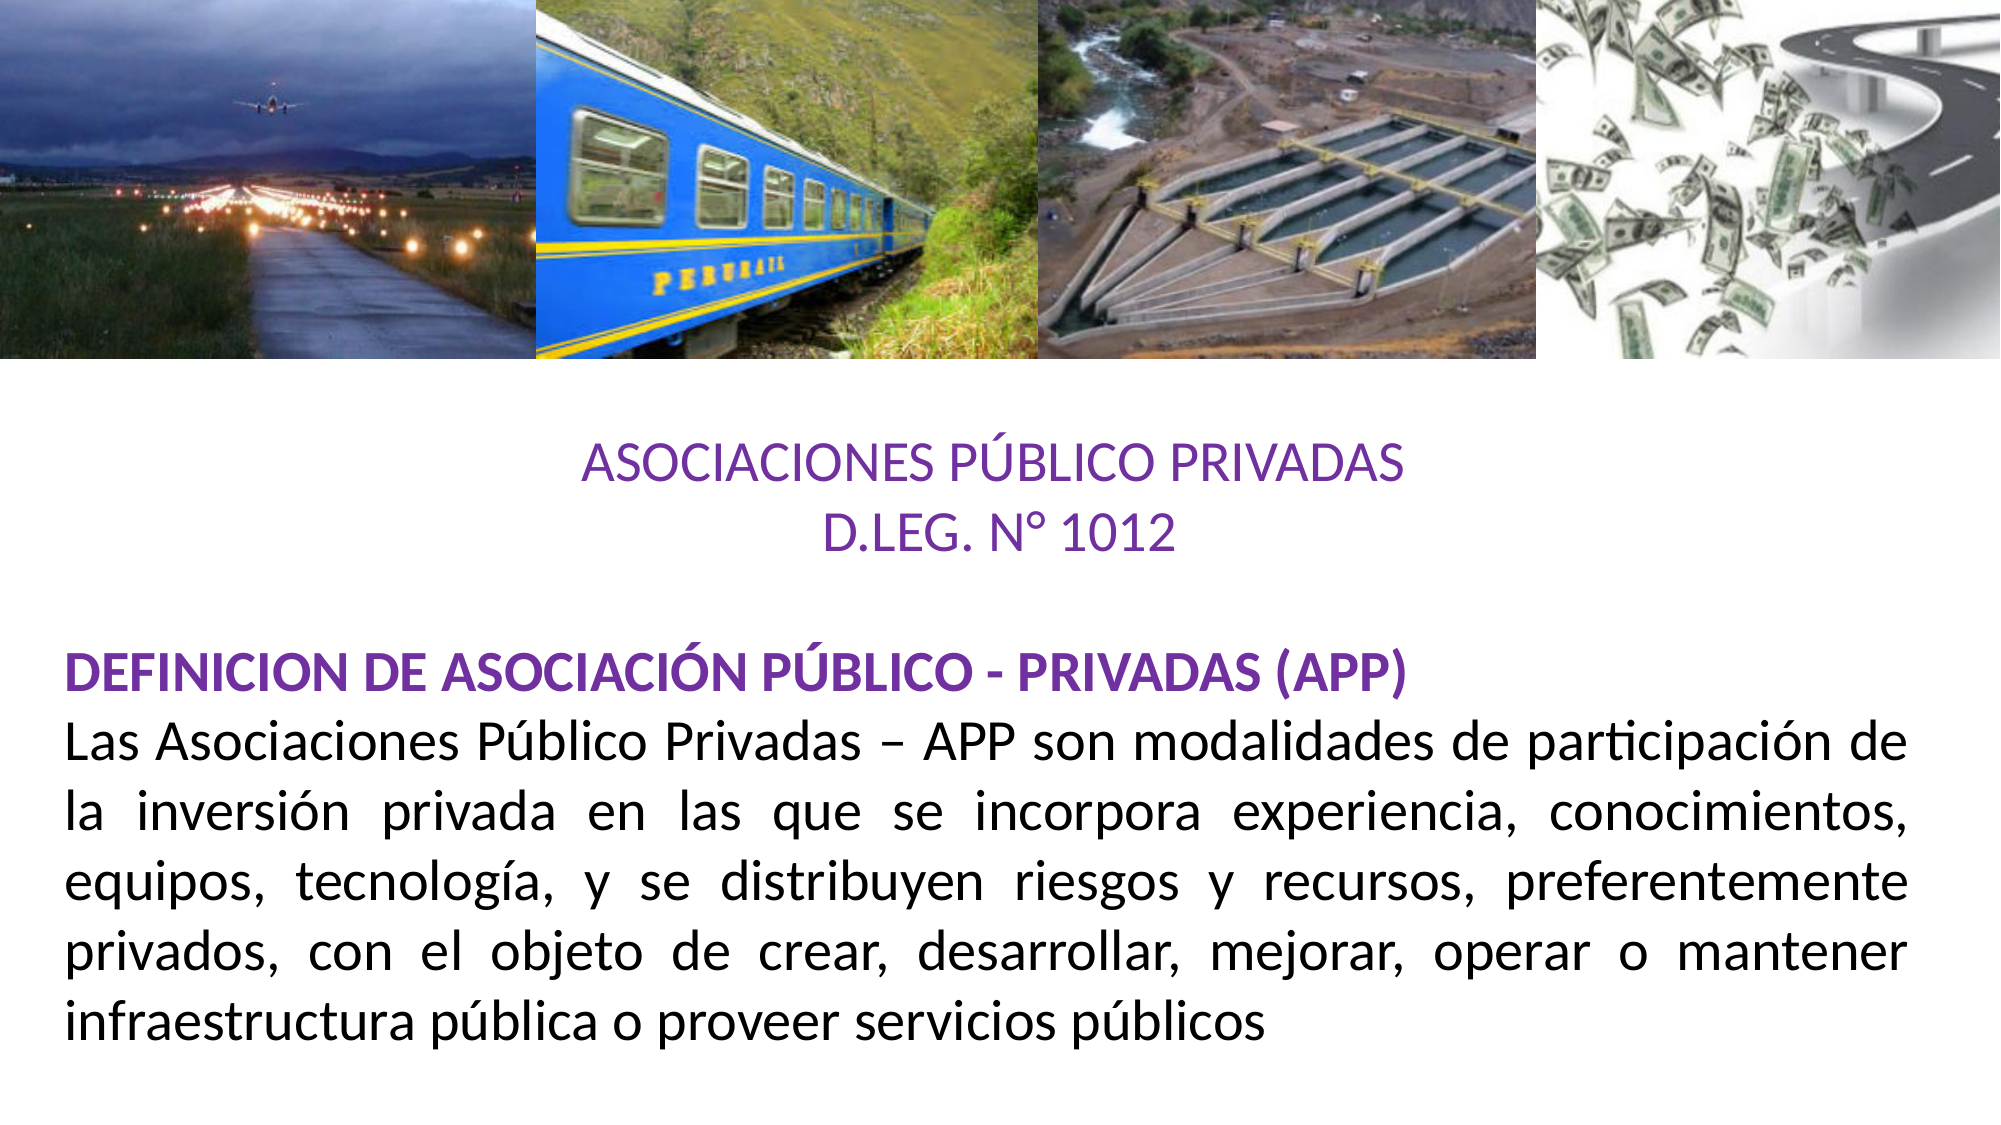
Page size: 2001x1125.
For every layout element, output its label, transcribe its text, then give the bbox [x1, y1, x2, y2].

picture [0, 0, 2000, 360]
text_box DEFINICION DE ASOCIACIÓN PÚBLICO - PRIVADAS (APP) Las Asociaciones Público Privadas – APP son modalidades de participación de la inversión privada en las que se incorpora experiencia, conocimientos, equipos, tecnología, y se distribuyen riesgos y recursos, preferentemente privados, con el objeto de crear, desarrollar, mejorar, operar o mantener infraestructura pública o proveer servicios públicos [49, 555, 1925, 1060]
text_box ASOCIACIONES PÚBLICO PRIVADAS D.LEG. N° 1012 [25, 360, 1975, 571]
